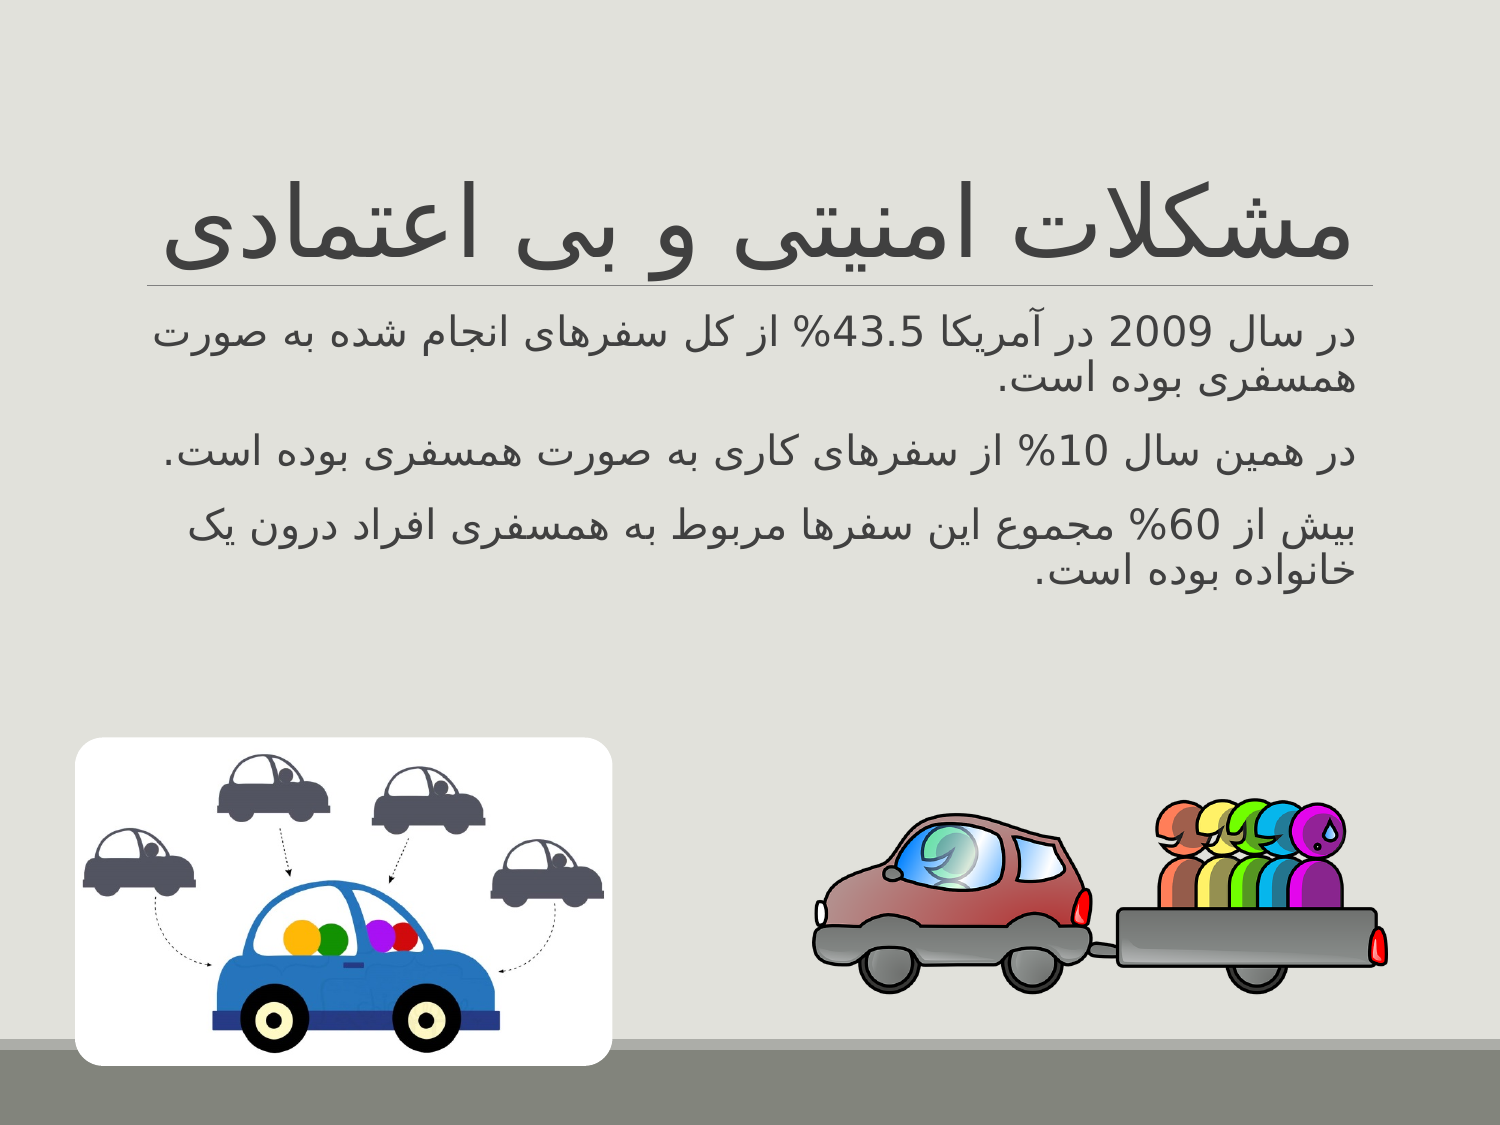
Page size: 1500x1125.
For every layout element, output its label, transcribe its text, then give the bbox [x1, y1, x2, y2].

list در سال 2009 در آمریکا 43.5% از کل سفرهای انجام شده به صورت همسفری بوده است. در همین سال 10% از سفرهای کاری به صورت همسفری بوده است. بیش از 60% مجموع این سفرها مربوط به همسفری افراد درون یک خانواده بوده است. [135, 302, 1373, 963]
title مشکلات امنیتی و بی اعتمادی [135, 47, 1373, 285]
picture [811, 751, 1388, 1040]
picture [74, 736, 613, 1067]
